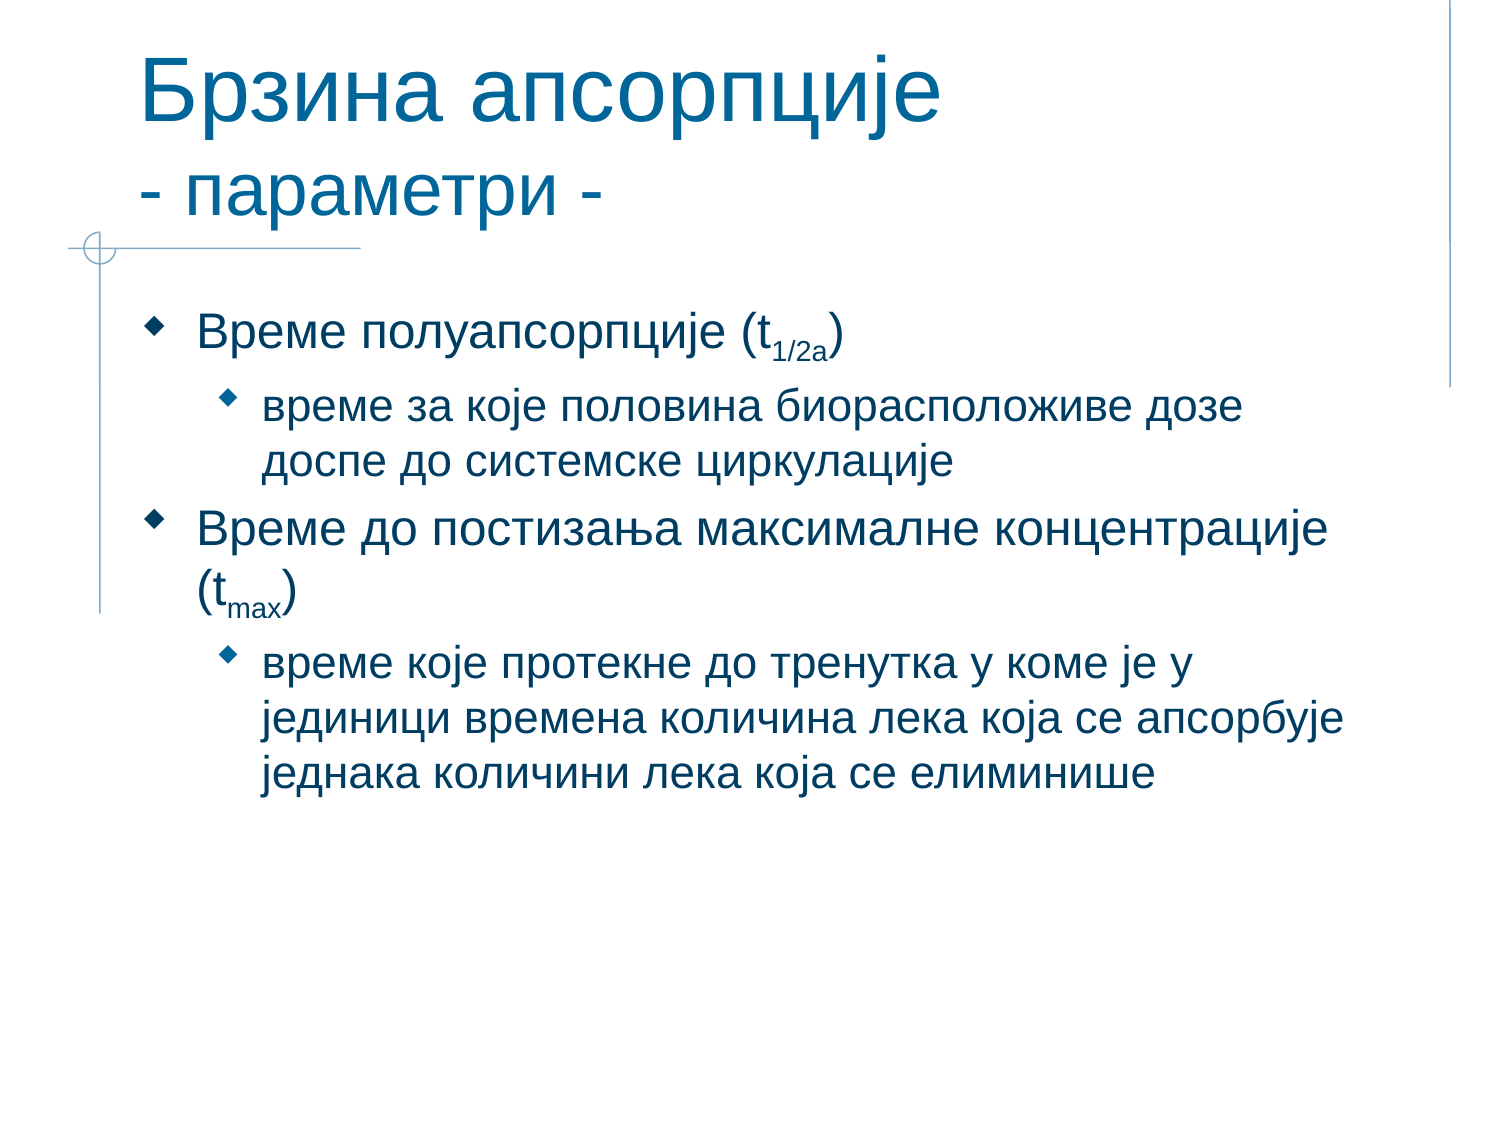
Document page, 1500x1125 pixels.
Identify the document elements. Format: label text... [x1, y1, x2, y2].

list Време полуапсорпције (t1/2а) време за које половина биорасположиве дозе доспе до системске циркулације Време до постизања максималне концентрације (tmax) време које протекне до тренутка у коме је у јединици времена количина лека која се апсорбује једнака количини лека која се елиминише [124, 290, 1389, 1026]
title Брзина апсорпције - параметри - [123, 49, 1400, 238]
